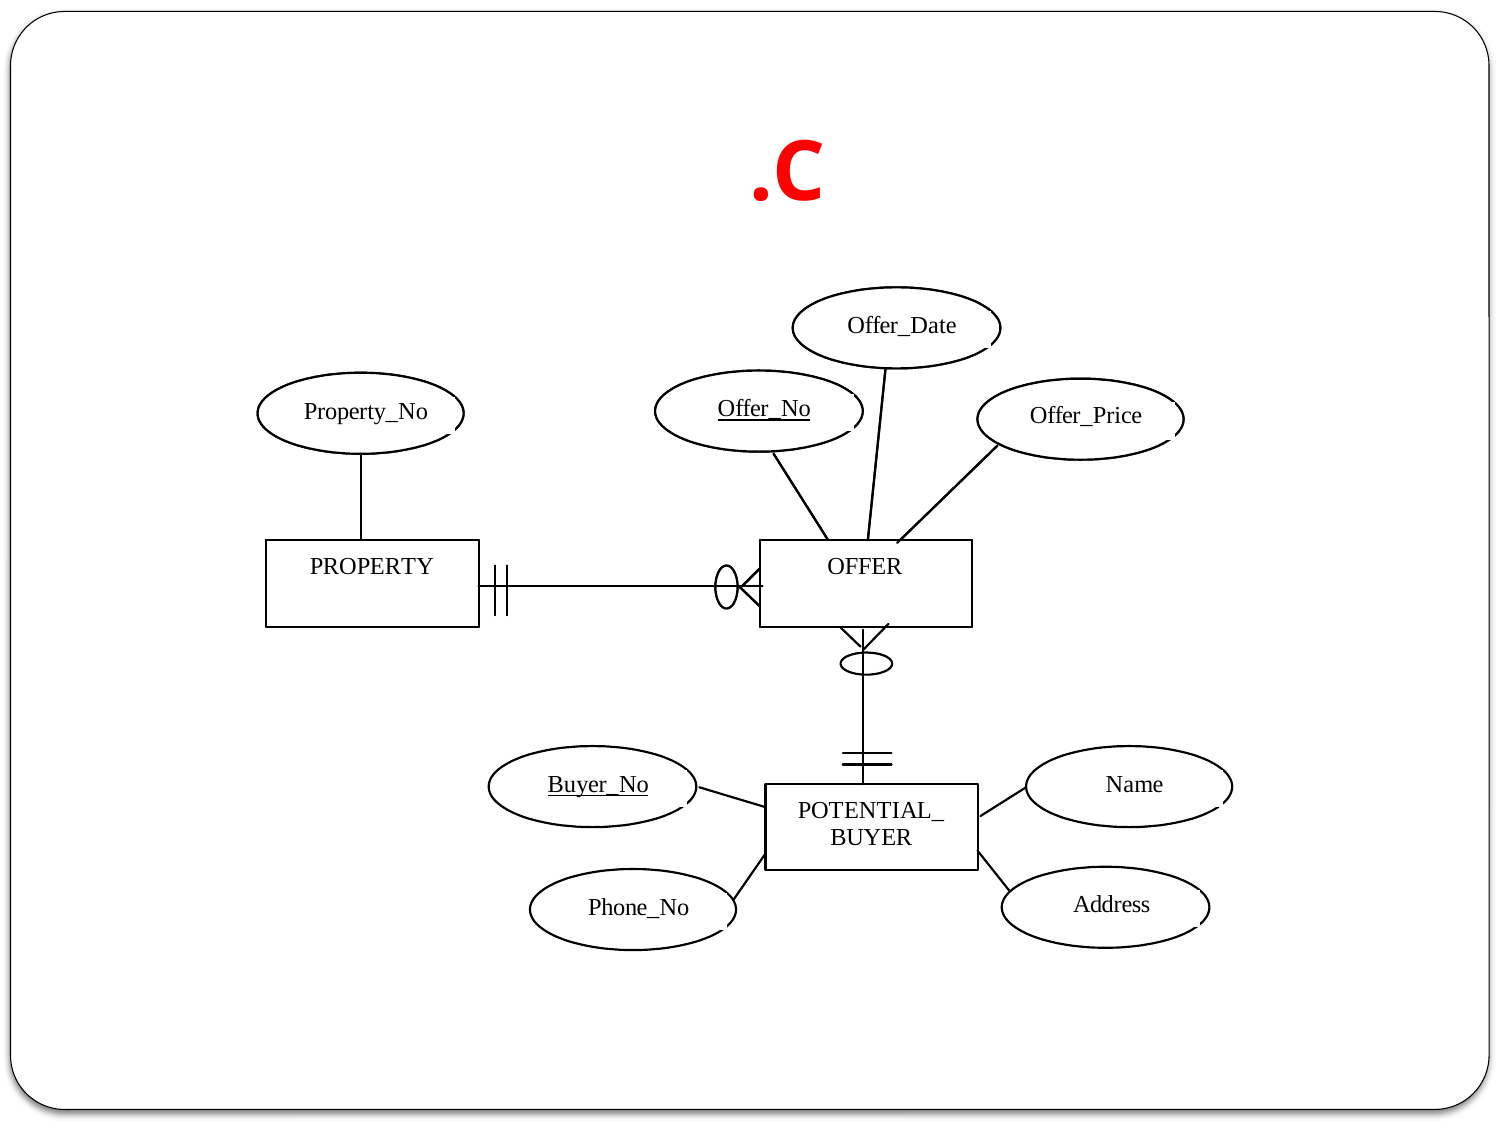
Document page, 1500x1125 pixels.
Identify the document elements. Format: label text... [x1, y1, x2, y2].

title C. [150, 45, 1425, 233]
picture [74, 246, 1401, 1059]
